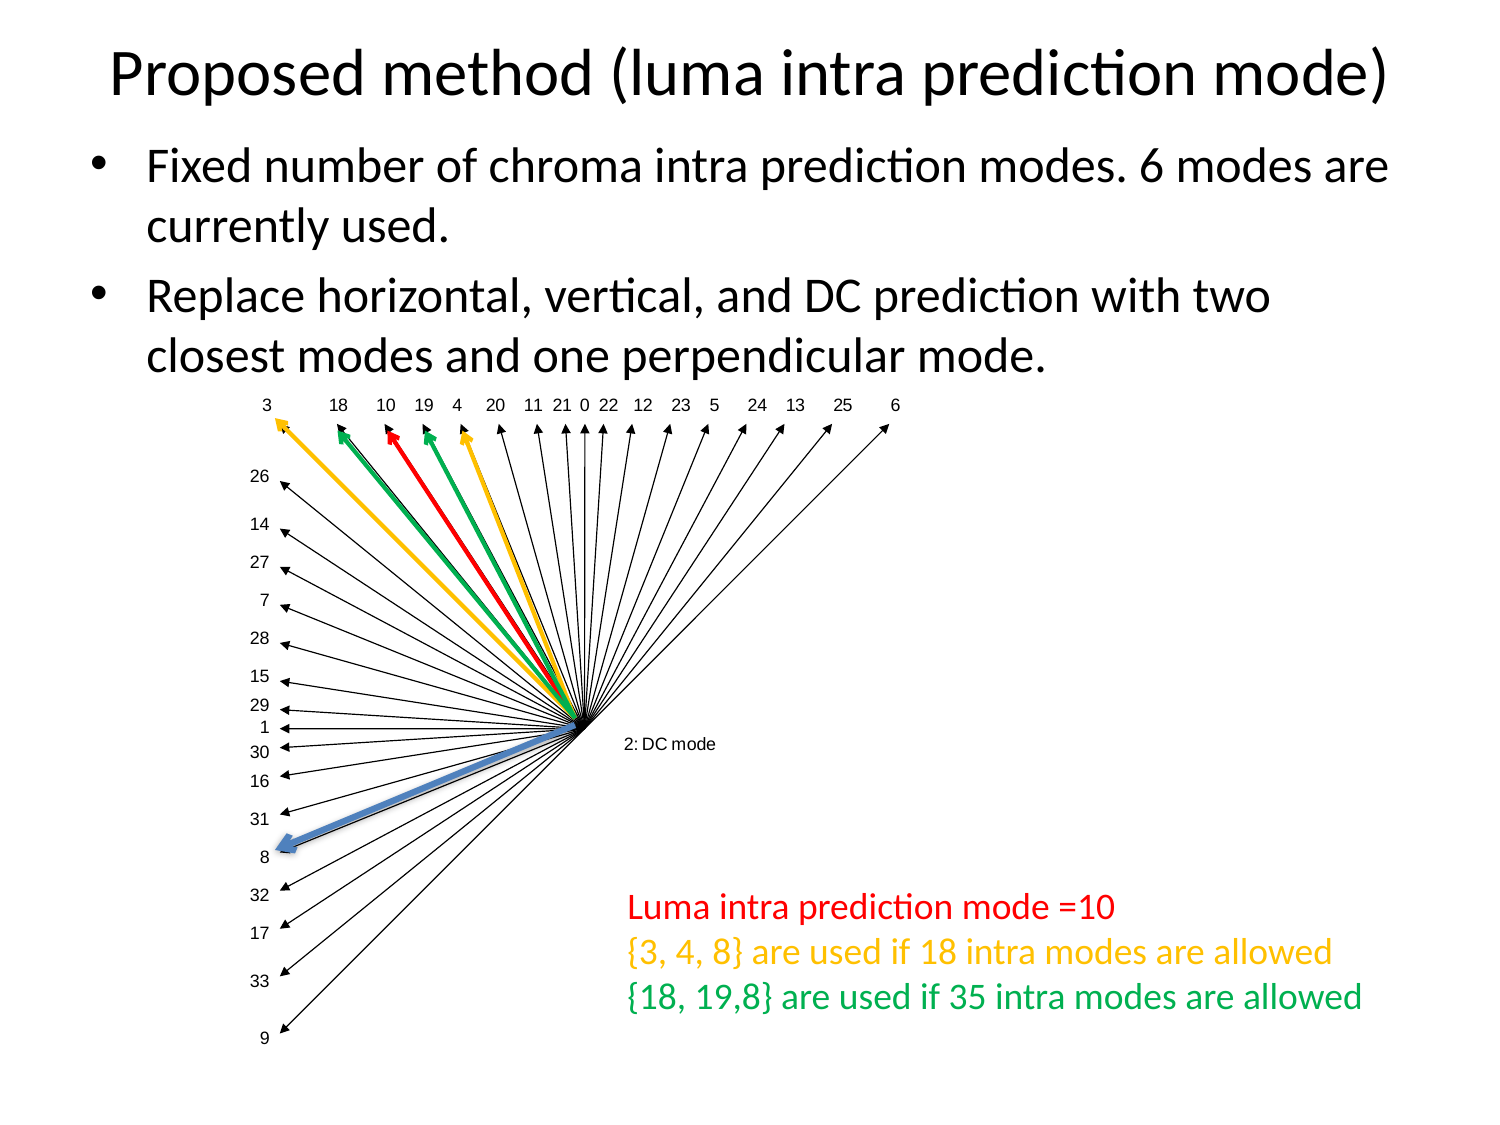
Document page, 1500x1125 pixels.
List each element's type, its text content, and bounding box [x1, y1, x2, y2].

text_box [312, 455, 601, 694]
title Proposed method (luma intra prediction mode) [75, 0, 1425, 125]
picture [237, 387, 913, 1056]
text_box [604, 480, 626, 497]
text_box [604, 657, 626, 669]
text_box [274, 724, 576, 851]
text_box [604, 499, 644, 650]
list Fixed number of chroma intra prediction modes. 6 modes are currently used. Replace horizontal, vertical, and DC prediction with two closest modes and one perpendicular mode. [75, 125, 1425, 980]
text_box Luma intra prediction mode =10 {3, 4, 8} are used if 18 intra modes are allowed {18, 19,8} are used if 35 intra modes are allowed [916, 874, 1463, 1025]
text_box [648, 517, 663, 631]
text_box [274, 417, 576, 719]
